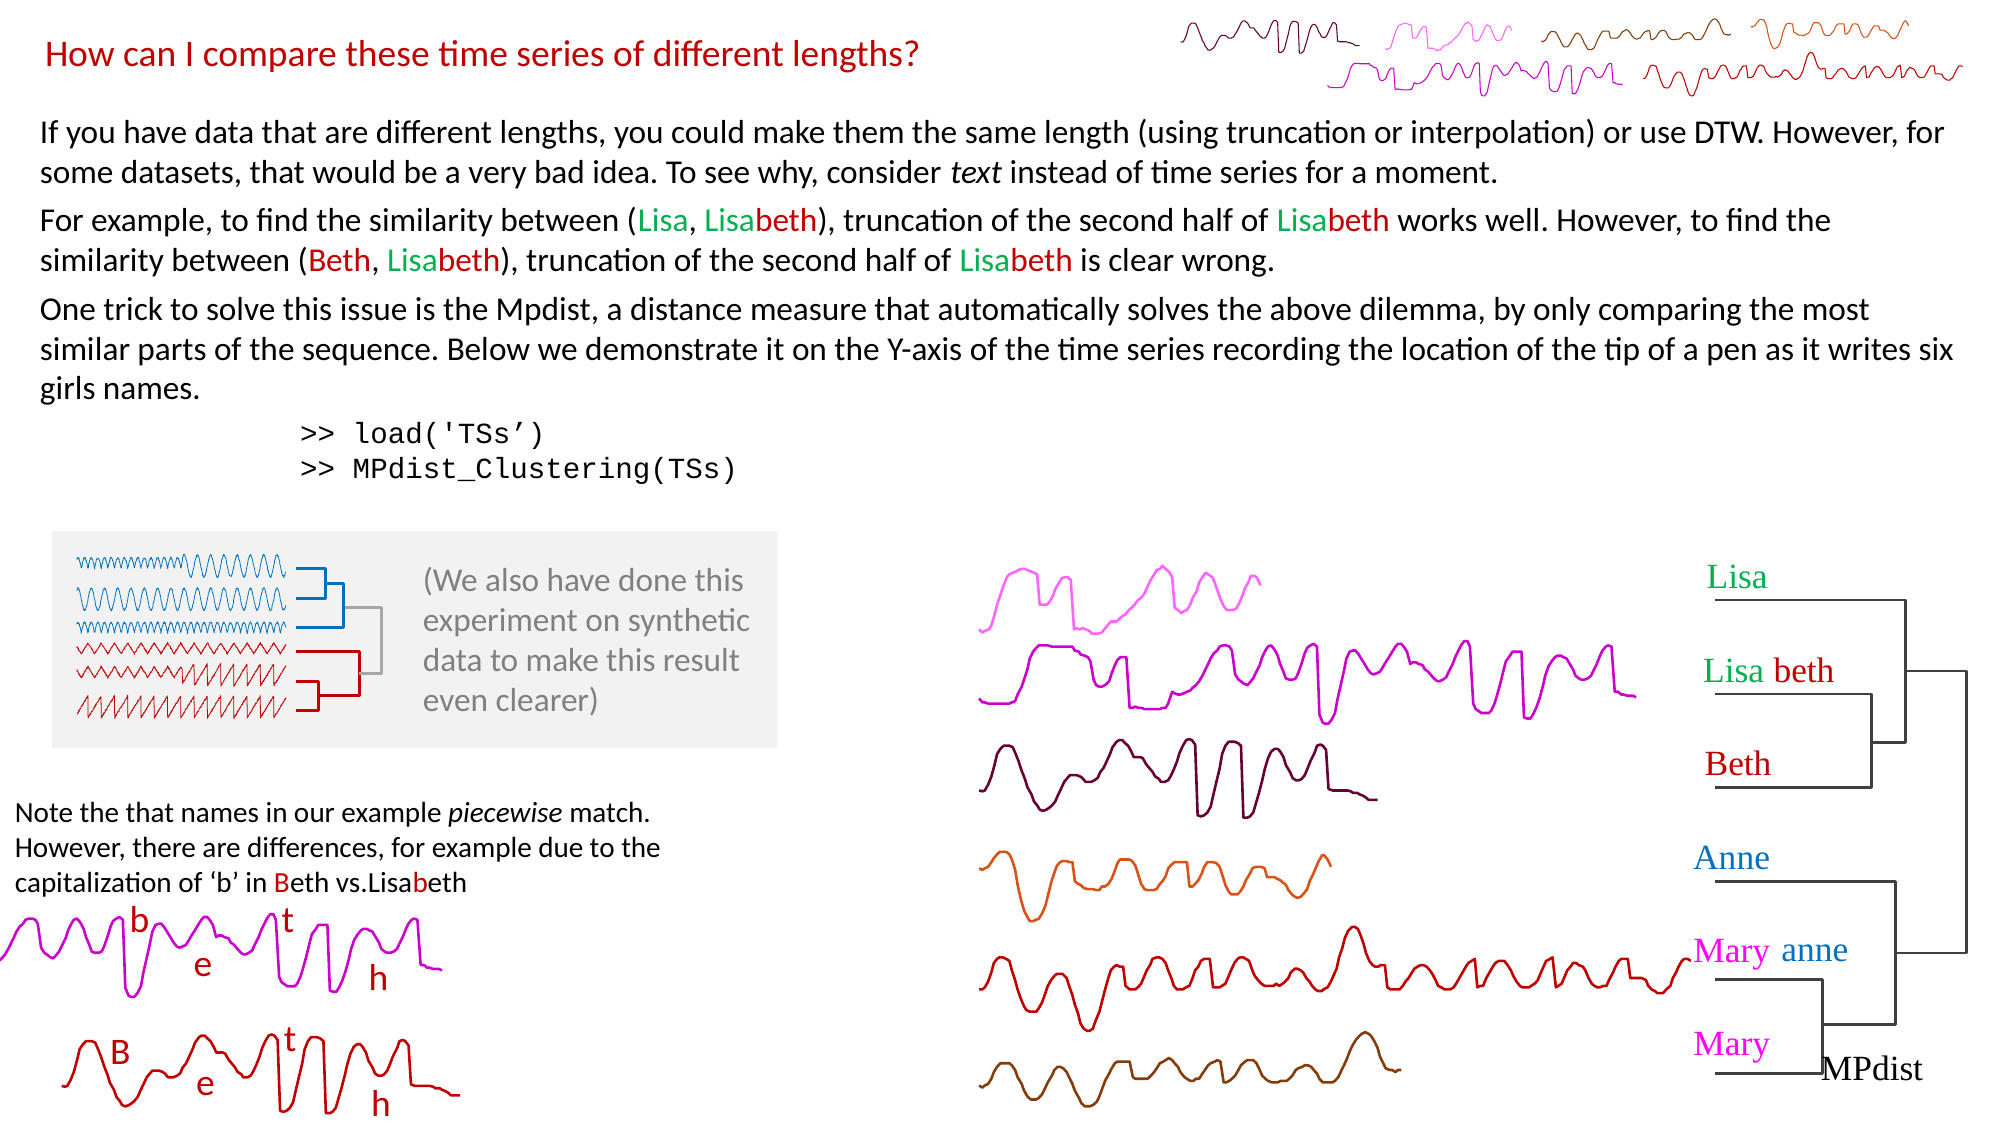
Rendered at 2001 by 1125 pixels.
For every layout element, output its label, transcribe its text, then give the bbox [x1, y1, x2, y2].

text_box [1704, 553, 1967, 1088]
text_box [1750, 19, 1909, 49]
text_box [1385, 21, 1512, 51]
text_box h [356, 1071, 519, 1125]
text_box [61, 1041, 181, 1107]
text_box [1327, 61, 1623, 96]
text_box b [114, 887, 168, 948]
text_box [1642, 52, 1963, 96]
text_box (We also have done this experiment on synthetic data to make this result even clearer) [408, 550, 770, 726]
text_box [0, 918, 178, 997]
text_box e [181, 1050, 235, 1111]
text_box [979, 926, 1691, 1031]
text_box If you have data that are different lengths, you could make them the same length (using truncation or interpolation) or use DTW. However, for some datasets, that would be a very bad idea. To see why, consider text instead of time series for a moment. For example, to find the similarity between (Lisa, Lisabeth), truncation of the second half of Lisabeth works well. However, to find the similarity between (Beth, Lisabeth), truncation of the second half of Lisabeth is clear wrong. One trick to solve this issue is the Mpdist, a distance measure that automatically solves the above dilemma, by only comparing the most similar parts of the sequence. Below we demonstrate it on the Y-axis of the time series recording the location of the tip of a pen as it writes six girls names. >> load('TSs’) >> MPdist_Clustering(TSs) [25, 103, 1975, 493]
text_box [232, 920, 353, 992]
text_box [979, 851, 1331, 922]
text_box Note the that names in our example piecewise match. However, there are differences, for example due to the capitalization of ‘b’ in Beth vs.Lisabeth [0, 786, 729, 906]
text_box [194, 917, 215, 931]
text_box [51, 530, 778, 749]
text_box t [269, 1006, 432, 1067]
text_box [979, 641, 1637, 724]
text_box [979, 739, 1378, 818]
text_box [1541, 18, 1731, 50]
text_box [1180, 20, 1360, 54]
text_box [386, 1067, 411, 1071]
text_box e [178, 931, 232, 991]
text_box B [95, 1019, 149, 1080]
text_box [235, 1035, 375, 1114]
text_box [192, 1035, 216, 1050]
text_box [979, 1032, 1402, 1107]
text_box h [353, 945, 516, 1005]
text_box [979, 565, 1261, 634]
text_box How can I compare these time series of different lengths? [30, 22, 937, 82]
text_box t [266, 887, 429, 948]
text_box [76, 554, 382, 719]
